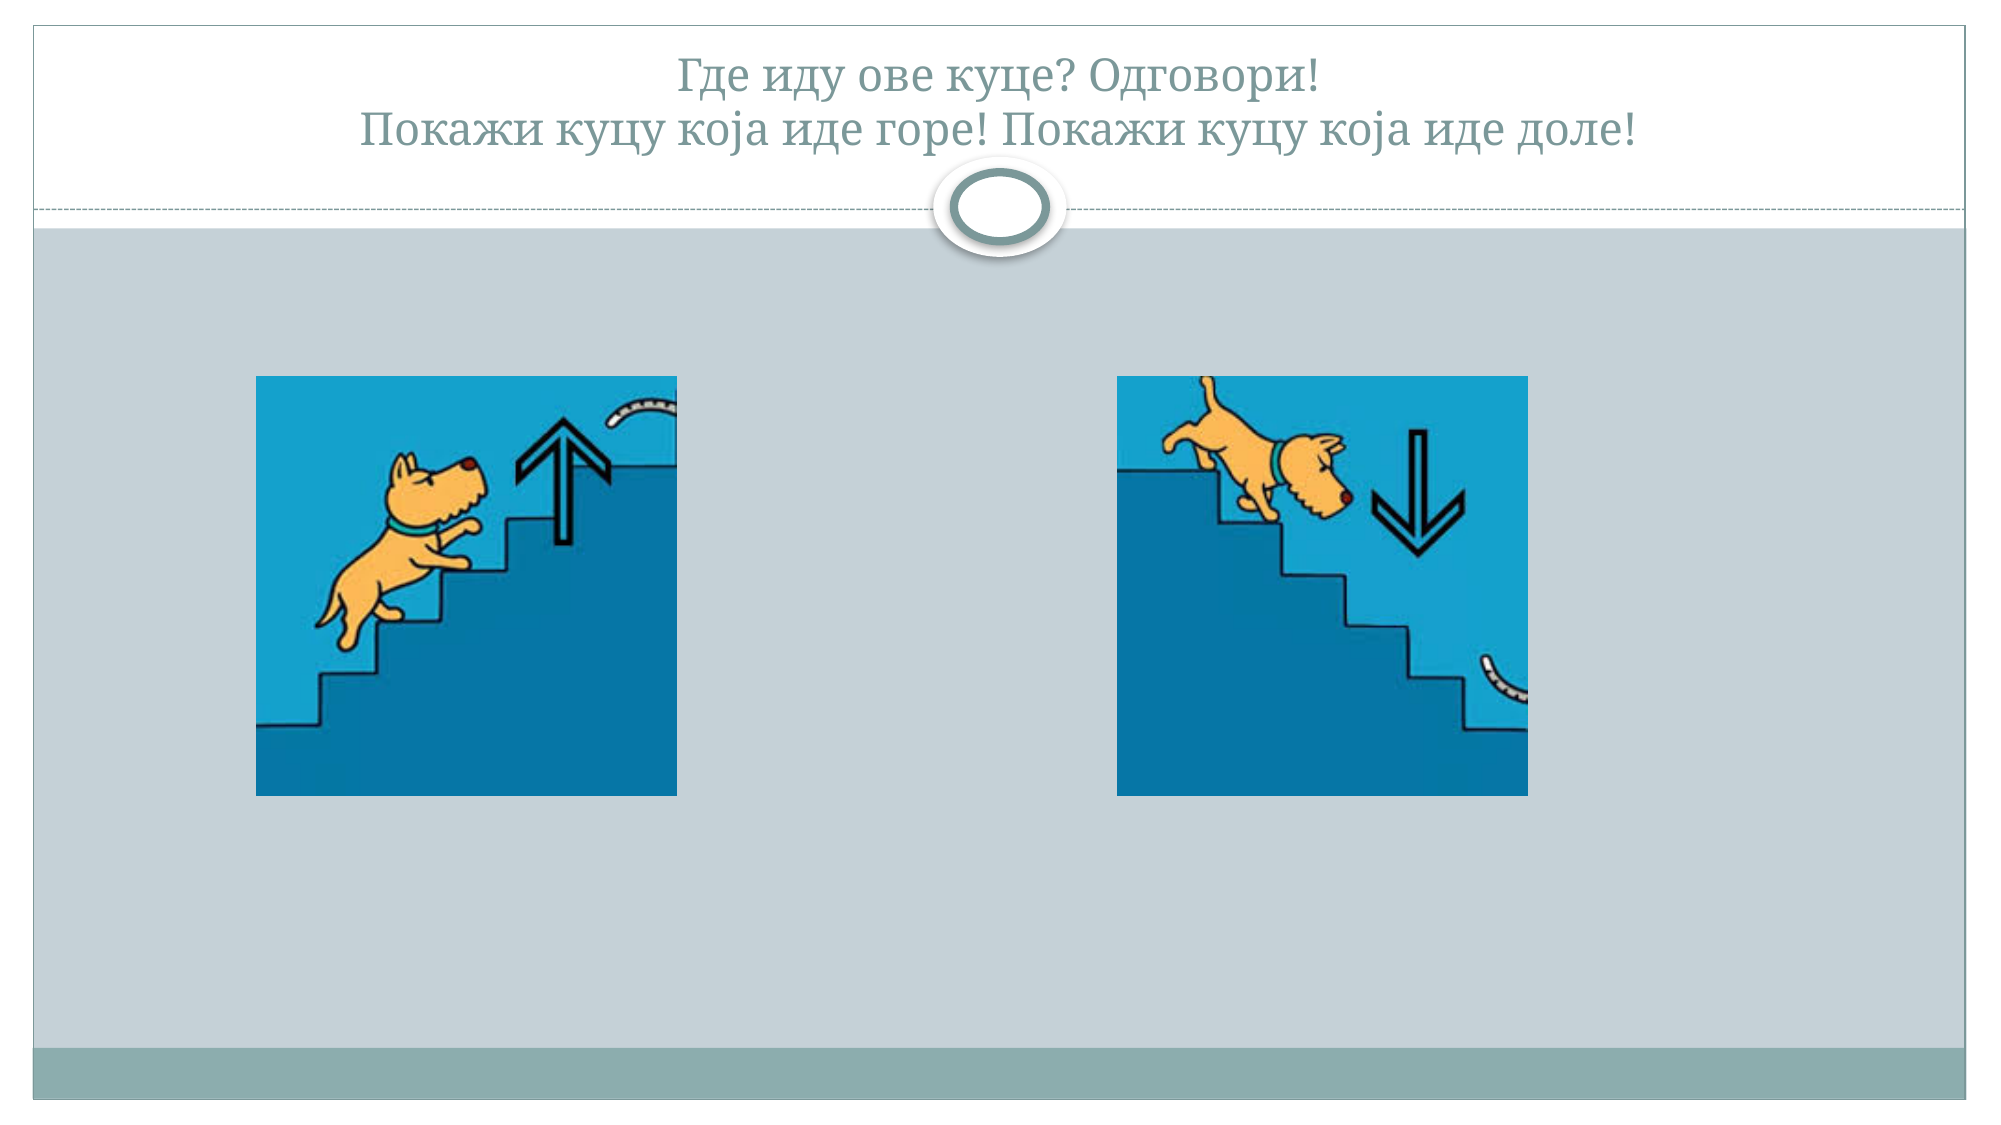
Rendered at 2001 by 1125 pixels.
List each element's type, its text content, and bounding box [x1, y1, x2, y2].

picture [256, 376, 678, 729]
picture [1117, 376, 1528, 733]
title Где иду ове куце? Одговори! Покажи куцу која иде горе! Покажи куцу која иде доле! [66, 37, 1933, 162]
